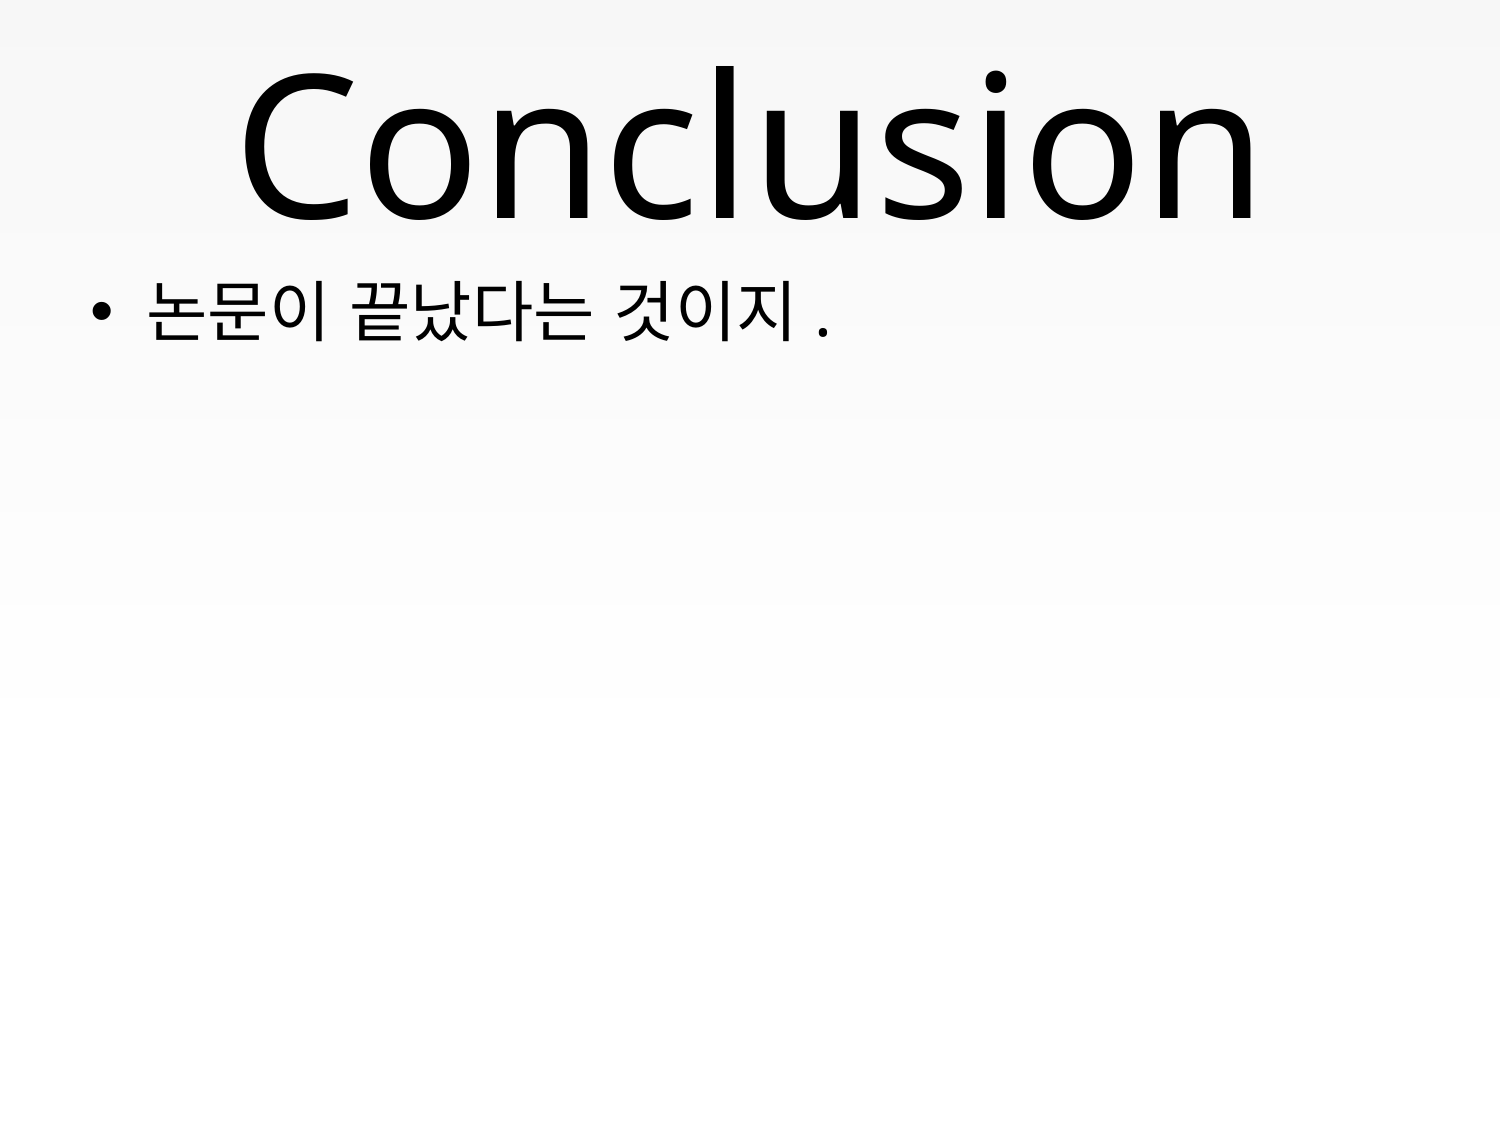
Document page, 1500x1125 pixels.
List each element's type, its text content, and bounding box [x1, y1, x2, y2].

title Conclusion [75, 45, 1425, 233]
list 논문이 끝났다는 것이지. [75, 262, 1425, 1005]
